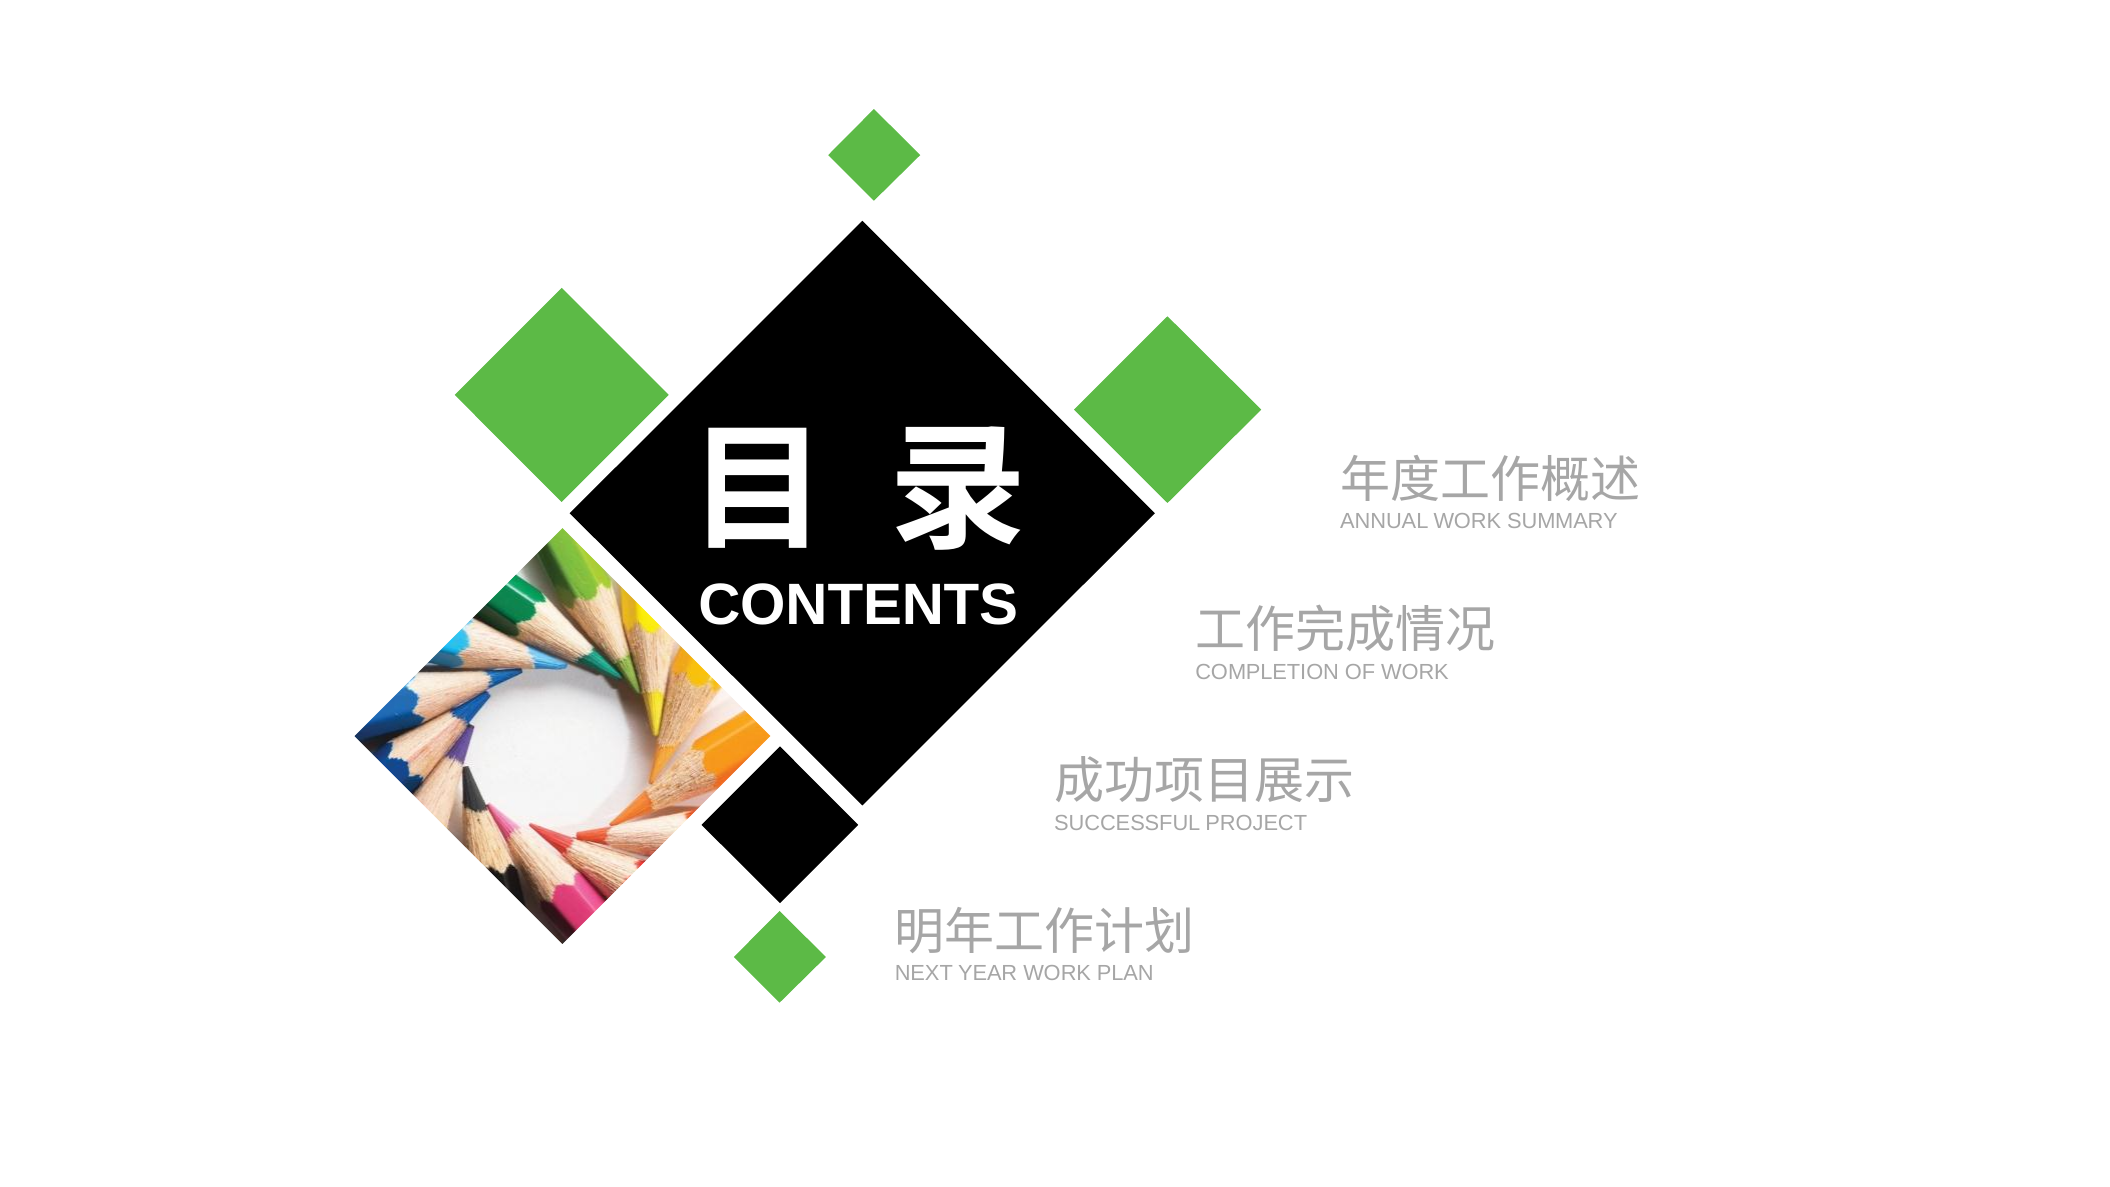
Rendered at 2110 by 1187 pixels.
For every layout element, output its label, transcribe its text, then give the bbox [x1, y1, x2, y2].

text_box [1083, 316, 1262, 503]
text_box 明年工作计划 NEXT YEAR WORK PLAN [894, 899, 1289, 986]
text_box [354, 528, 771, 945]
text_box CONTENTS [624, 566, 1092, 637]
text_box [683, 220, 1042, 400]
text_box 工作完成情况 COMPLETION OF WORK [1195, 597, 1575, 685]
text_box 成功项目展示 SUCCESSFUL PROJECT [1054, 748, 1430, 835]
text_box [693, 637, 1031, 806]
text_box 年度工作概述 ANNUAL WORK SUMMARY [1340, 447, 1720, 534]
text_box 目 录 [622, 400, 1094, 566]
text_box [828, 109, 921, 201]
text_box [733, 910, 826, 1003]
text_box [701, 746, 859, 904]
text_box [569, 461, 624, 568]
text_box [454, 287, 669, 502]
text_box [1092, 452, 1155, 577]
